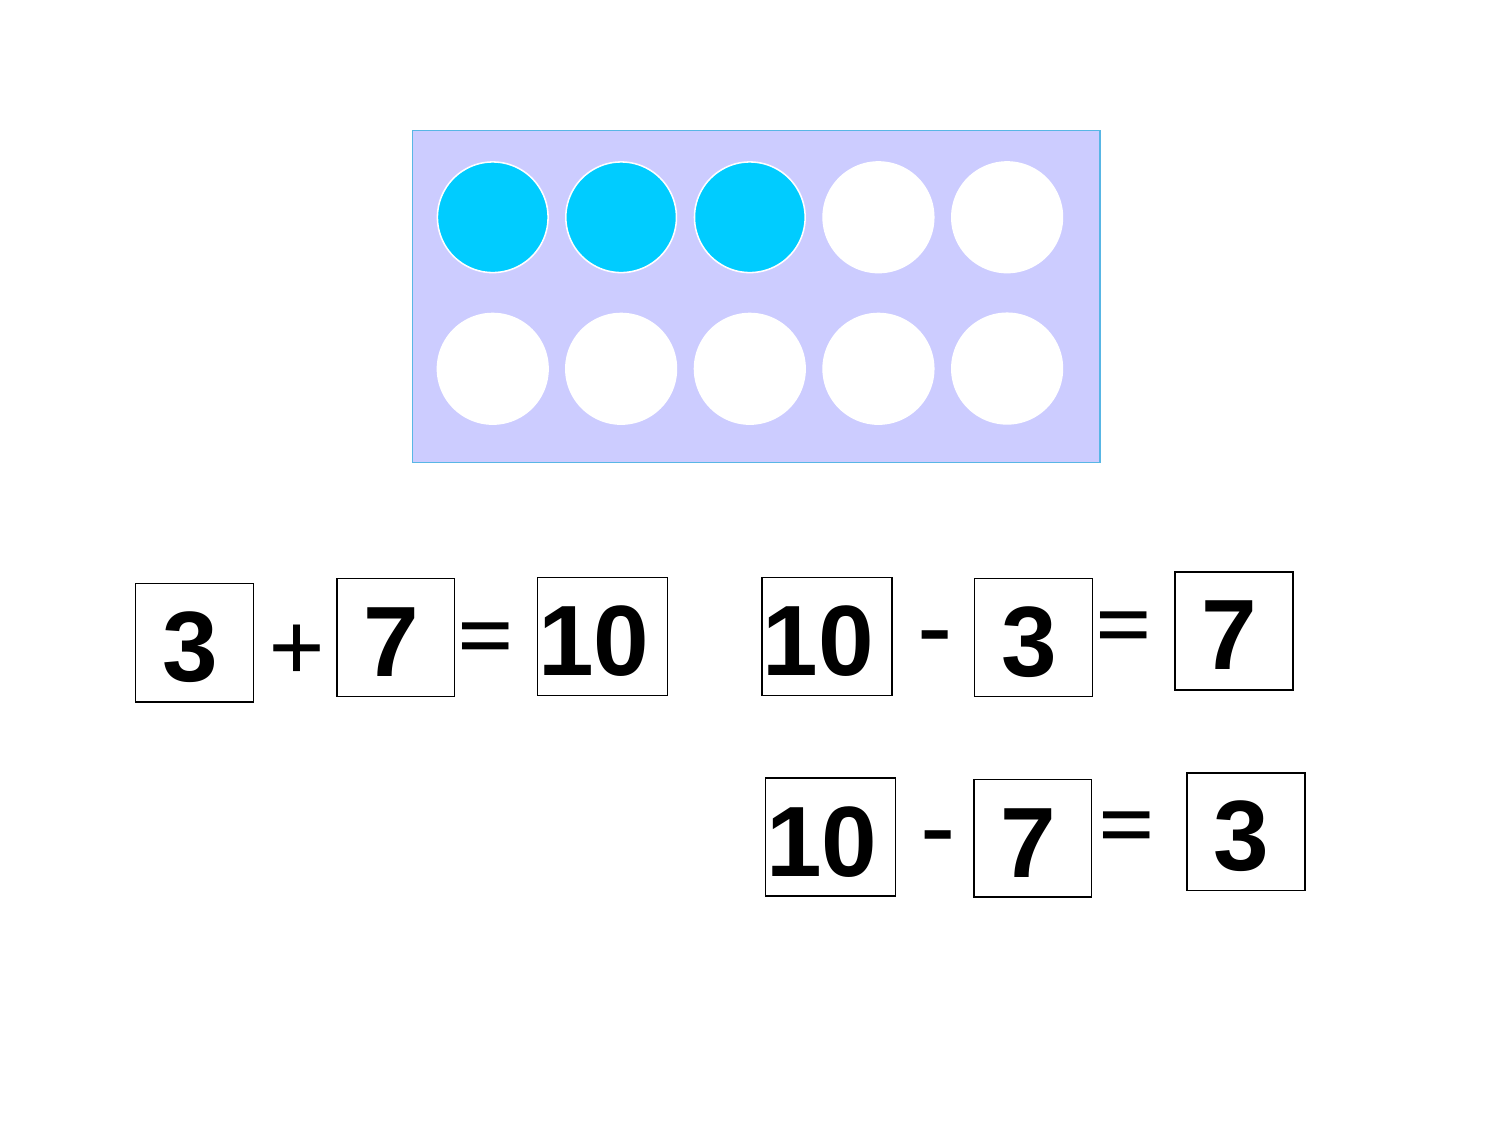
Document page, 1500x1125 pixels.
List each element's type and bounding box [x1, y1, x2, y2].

text_box [751, 751, 1305, 905]
text_box [135, 562, 739, 717]
text_box [437, 161, 1063, 425]
text_box [748, 550, 1294, 705]
text_box [412, 130, 1100, 463]
